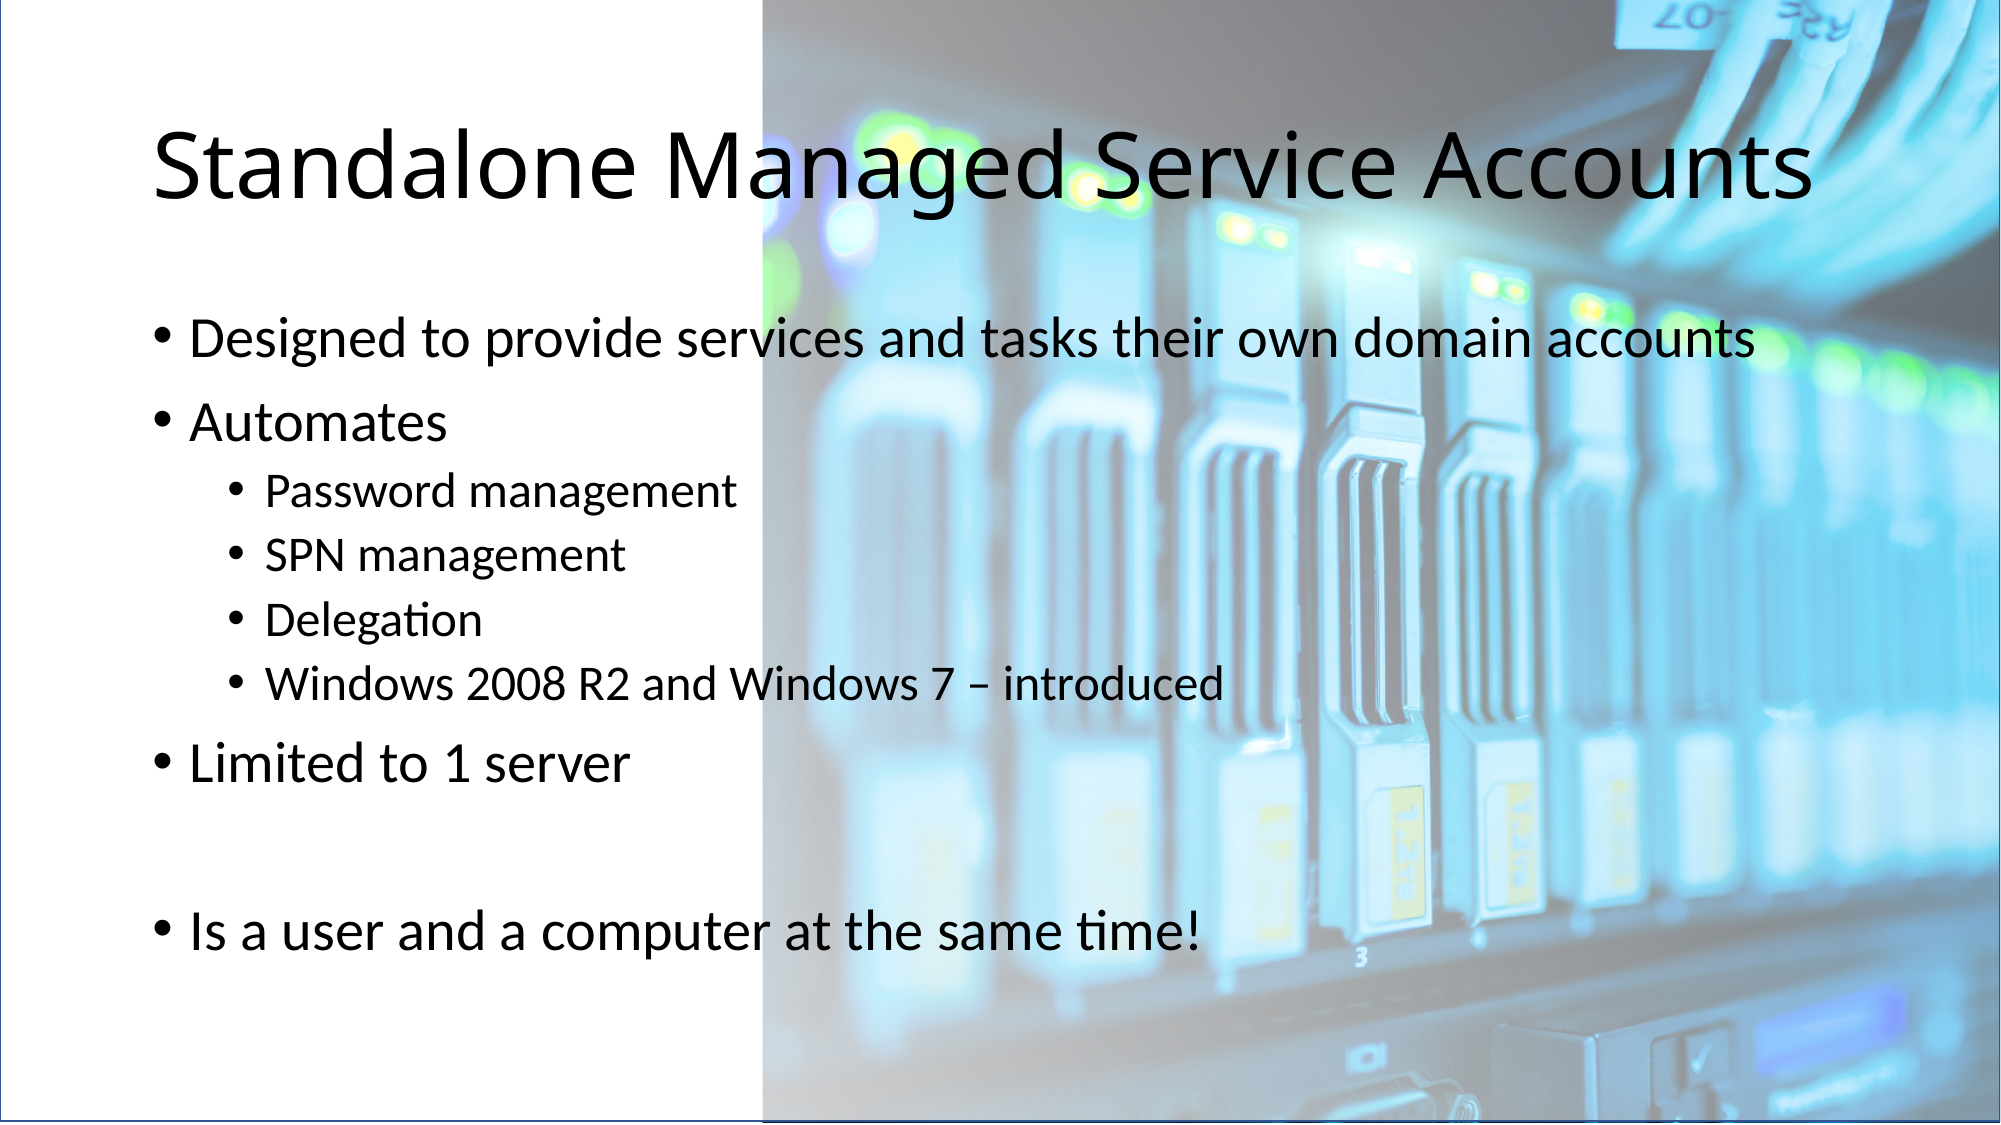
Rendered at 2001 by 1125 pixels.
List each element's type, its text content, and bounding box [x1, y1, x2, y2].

list Designed to provide services and tasks their own domain accounts Automates Password management SPN management Delegation Windows 2008 R2 and Windows 7 – introduced Limited to 1 server Is a user and a computer at the same time! [137, 299, 1863, 1014]
title Standalone Managed Service Accounts [137, 59, 1863, 278]
